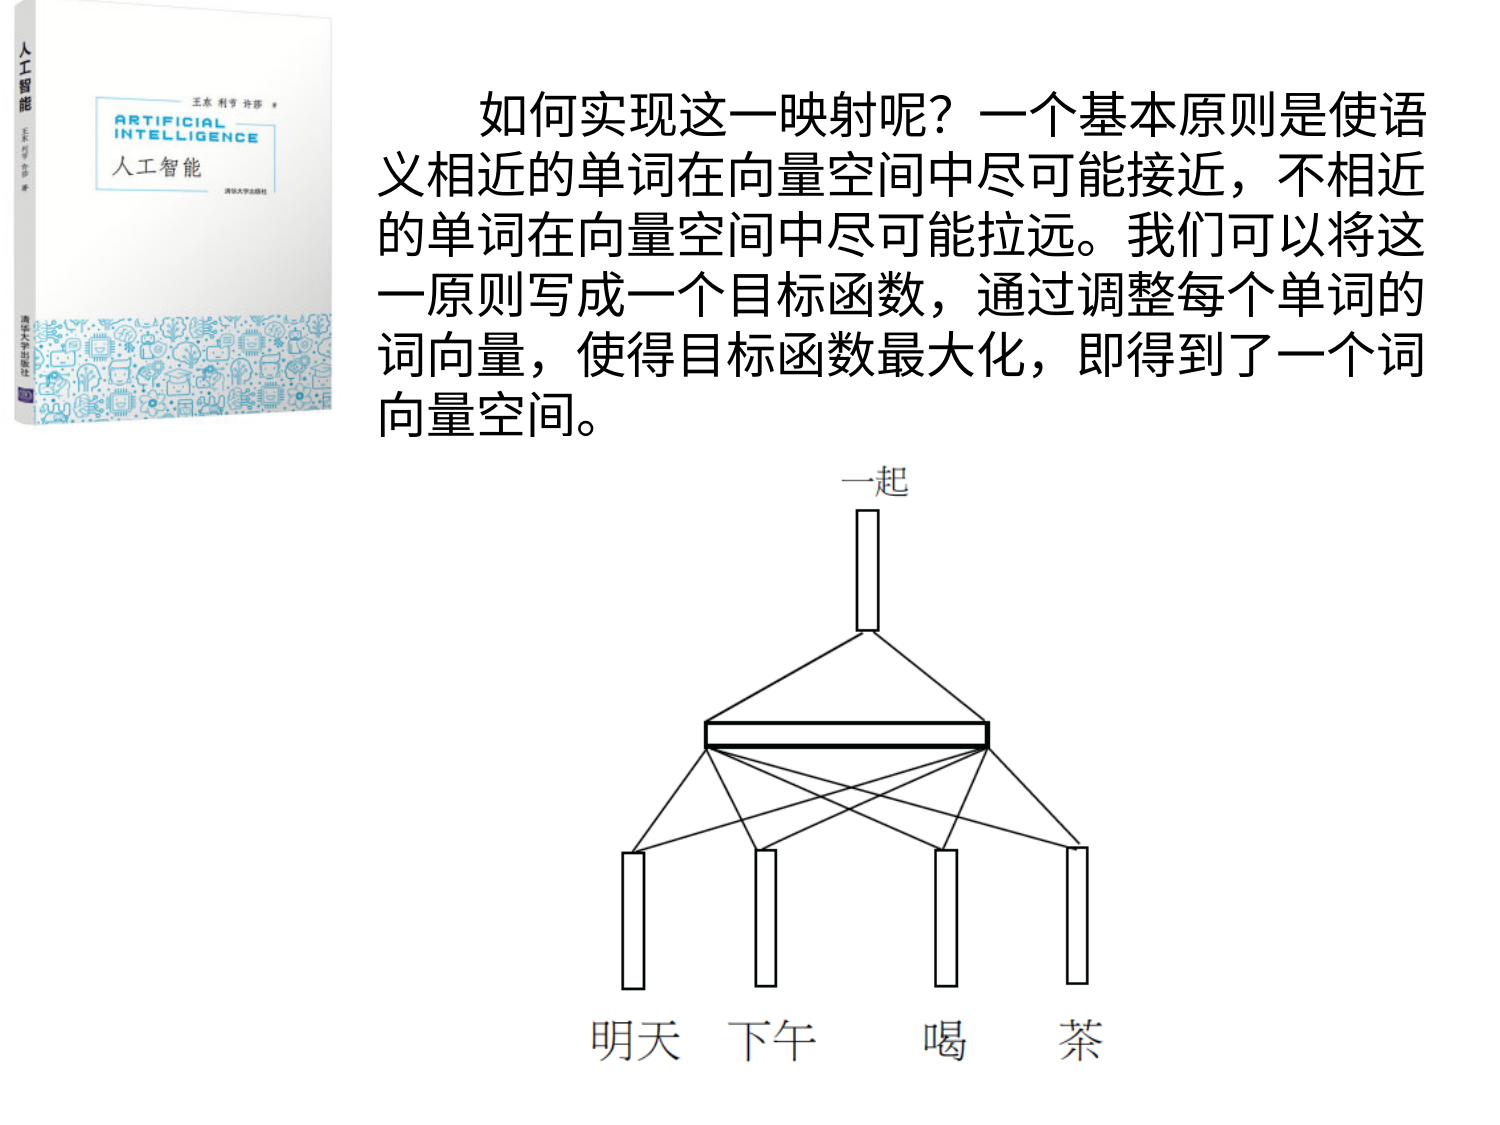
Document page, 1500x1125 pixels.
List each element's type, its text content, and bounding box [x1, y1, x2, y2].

picture [0, 0, 393, 443]
text_box 如何实现这一映射呢？一个基本原则是使语义相近的单词在向量空间中尽可能接近，不相近的单词在向量空间中尽可能拉远。我们可以将这一原则写成一个目标函数，通过调整每个单词的词向量，使得目标函数最大化，即得到了一个词向量空间。 [361, 76, 1477, 451]
picture [535, 436, 1170, 1085]
